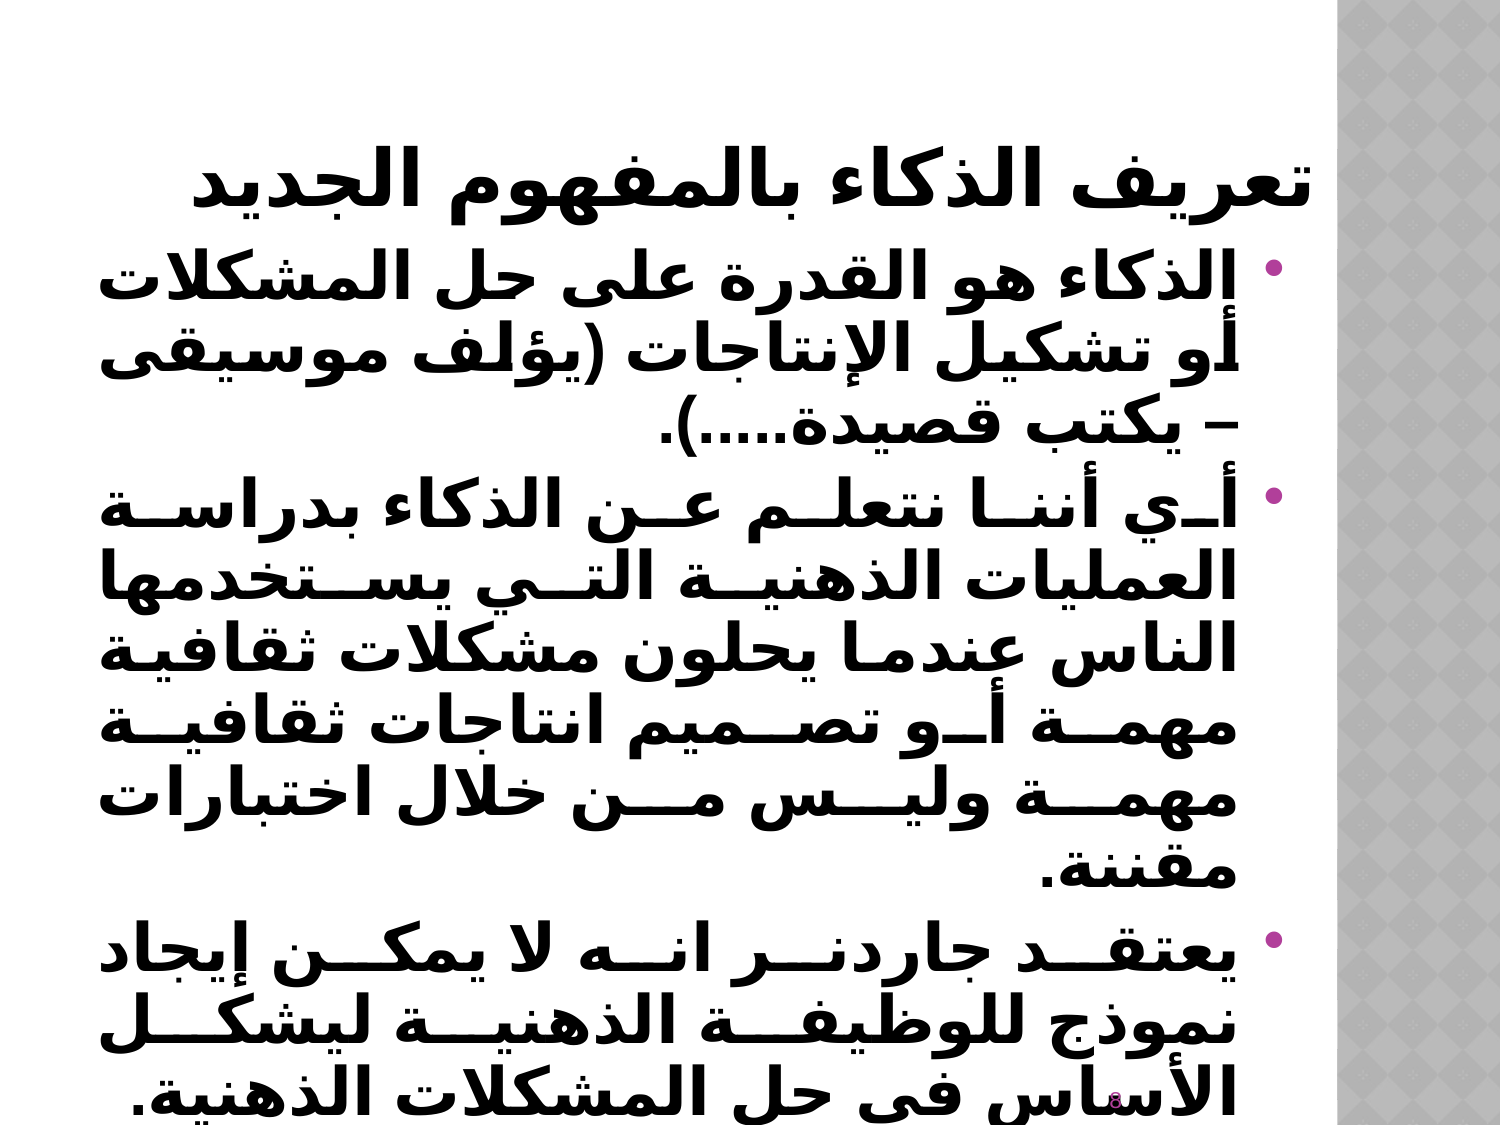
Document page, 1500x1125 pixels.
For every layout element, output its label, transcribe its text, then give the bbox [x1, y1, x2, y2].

title تعريف الذكاء بالمفهوم الجديد [82, 82, 1425, 223]
slide_number 8 [1025, 1075, 1123, 1113]
list الذكاء هو القدرة على حل المشكلات أو تشكيل الإنتاجات (يؤلف موسيقى – يكتب قصيدة.....). أي أننا نتعلم عن الذكاء بدراسة العمليات الذهنية التي يستخدمها الناس عندما يحلون مشكلات ثقافية مهمة أو تصميم انتاجات ثقافية مهمة وليس من خلال اختبارات مقننة. يعتقد جاردنر انه لا يمكن إيجاد نموذج للوظيفة الذهنية ليشكل الأساس في حل المشكلات الذهنية. يرى جاردنر أن العمليات الذهنية تتنوع بالاعتماد على المهمة التي يشترك فيها المتعلم. [81, 234, 1302, 1055]
